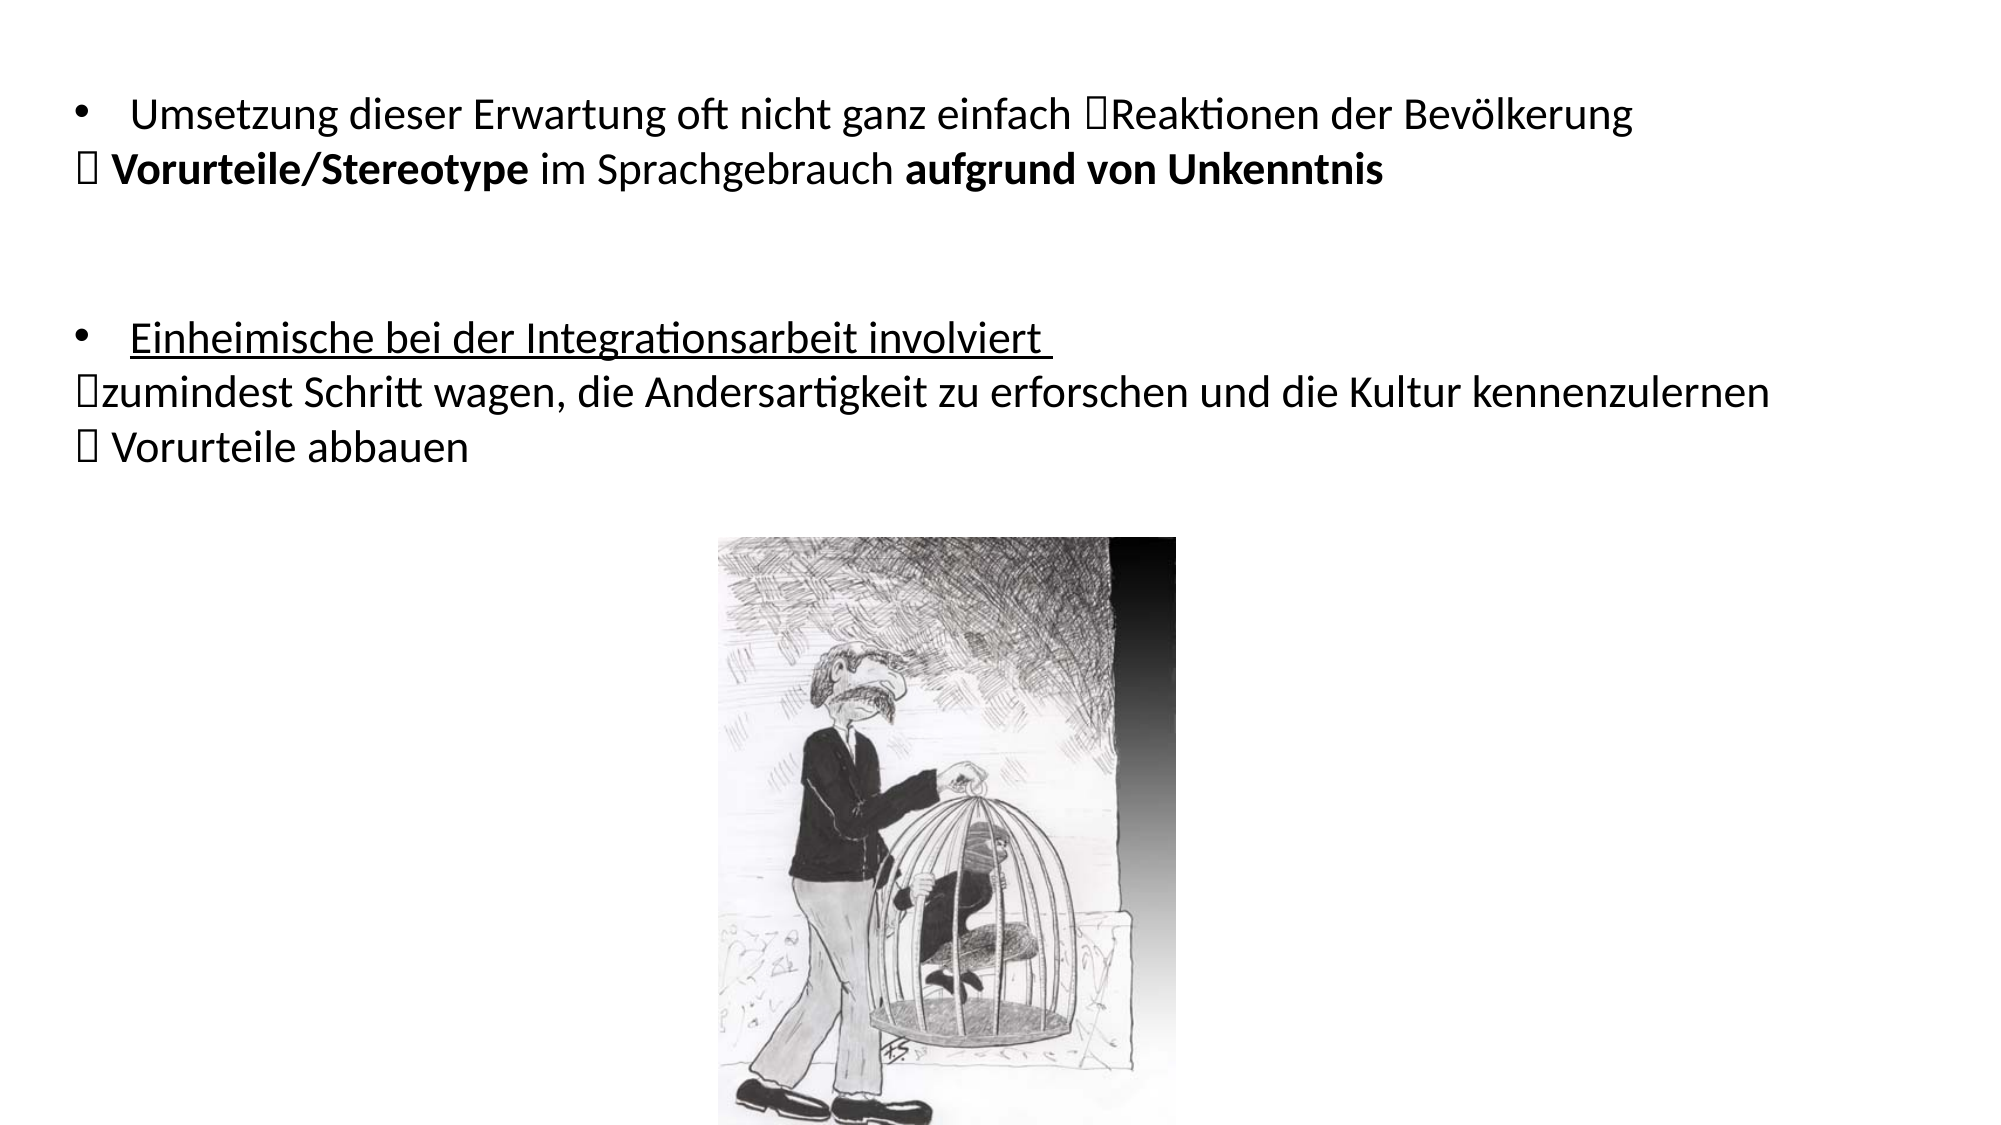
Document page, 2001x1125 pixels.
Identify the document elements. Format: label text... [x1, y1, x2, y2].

text_box Einheimische bei der Integrationsarbeit involviert zumindest Schritt wagen, die Andersartigkeit zu erforschen und die Kultur kennenzulernen  Vorurteile abbauen [58, 299, 1857, 480]
picture [718, 537, 1176, 1125]
text_box Umsetzung dieser Erwartung oft nicht ganz einfach Reaktionen der Bevölkerung  Vorurteile/Stereotype im Sprachgebrauch aufgrund von Unkenntnis [58, 76, 1921, 201]
